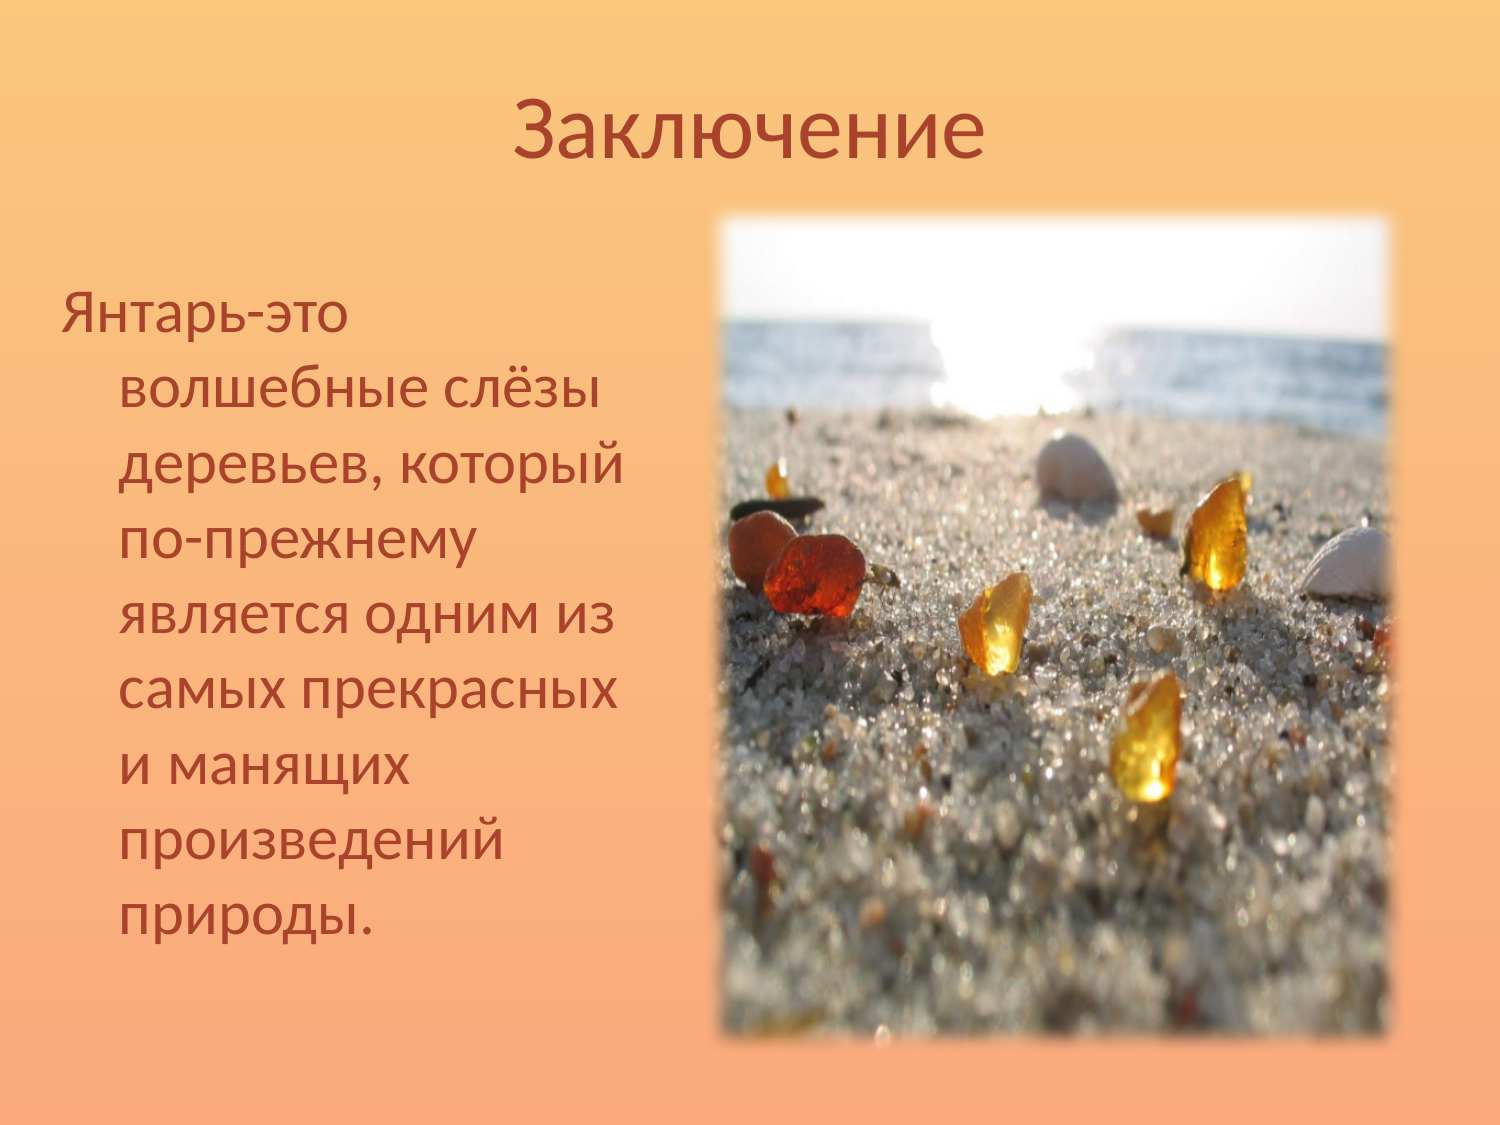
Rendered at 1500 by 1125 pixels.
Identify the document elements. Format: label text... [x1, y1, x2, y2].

list Янтарь-это волшебные слёзы деревьев, который по-прежнему является одним из самых прекрасных и манящих произведений природы. [46, 262, 645, 1005]
picture [702, 198, 1407, 1055]
title Заключение [75, 45, 1425, 200]
